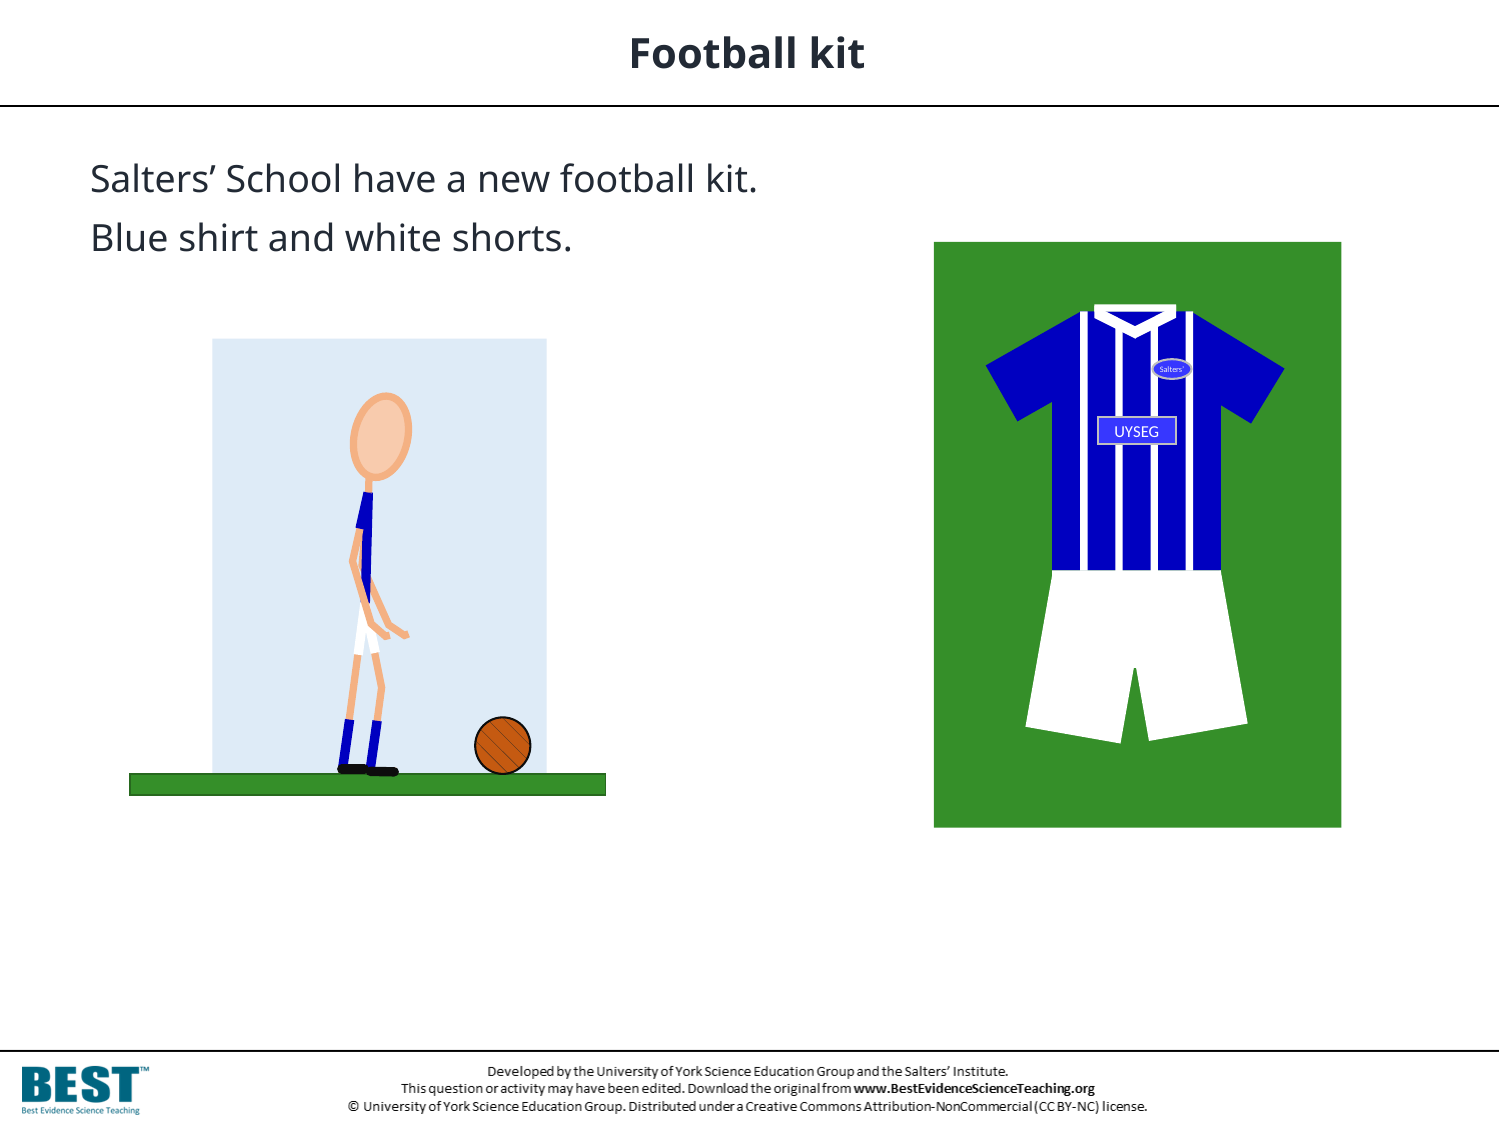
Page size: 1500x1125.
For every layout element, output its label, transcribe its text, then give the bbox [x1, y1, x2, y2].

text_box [933, 241, 1342, 828]
picture [0, 105, 1500, 1125]
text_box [130, 338, 606, 796]
text_box Football kit [23, 4, 1471, 99]
